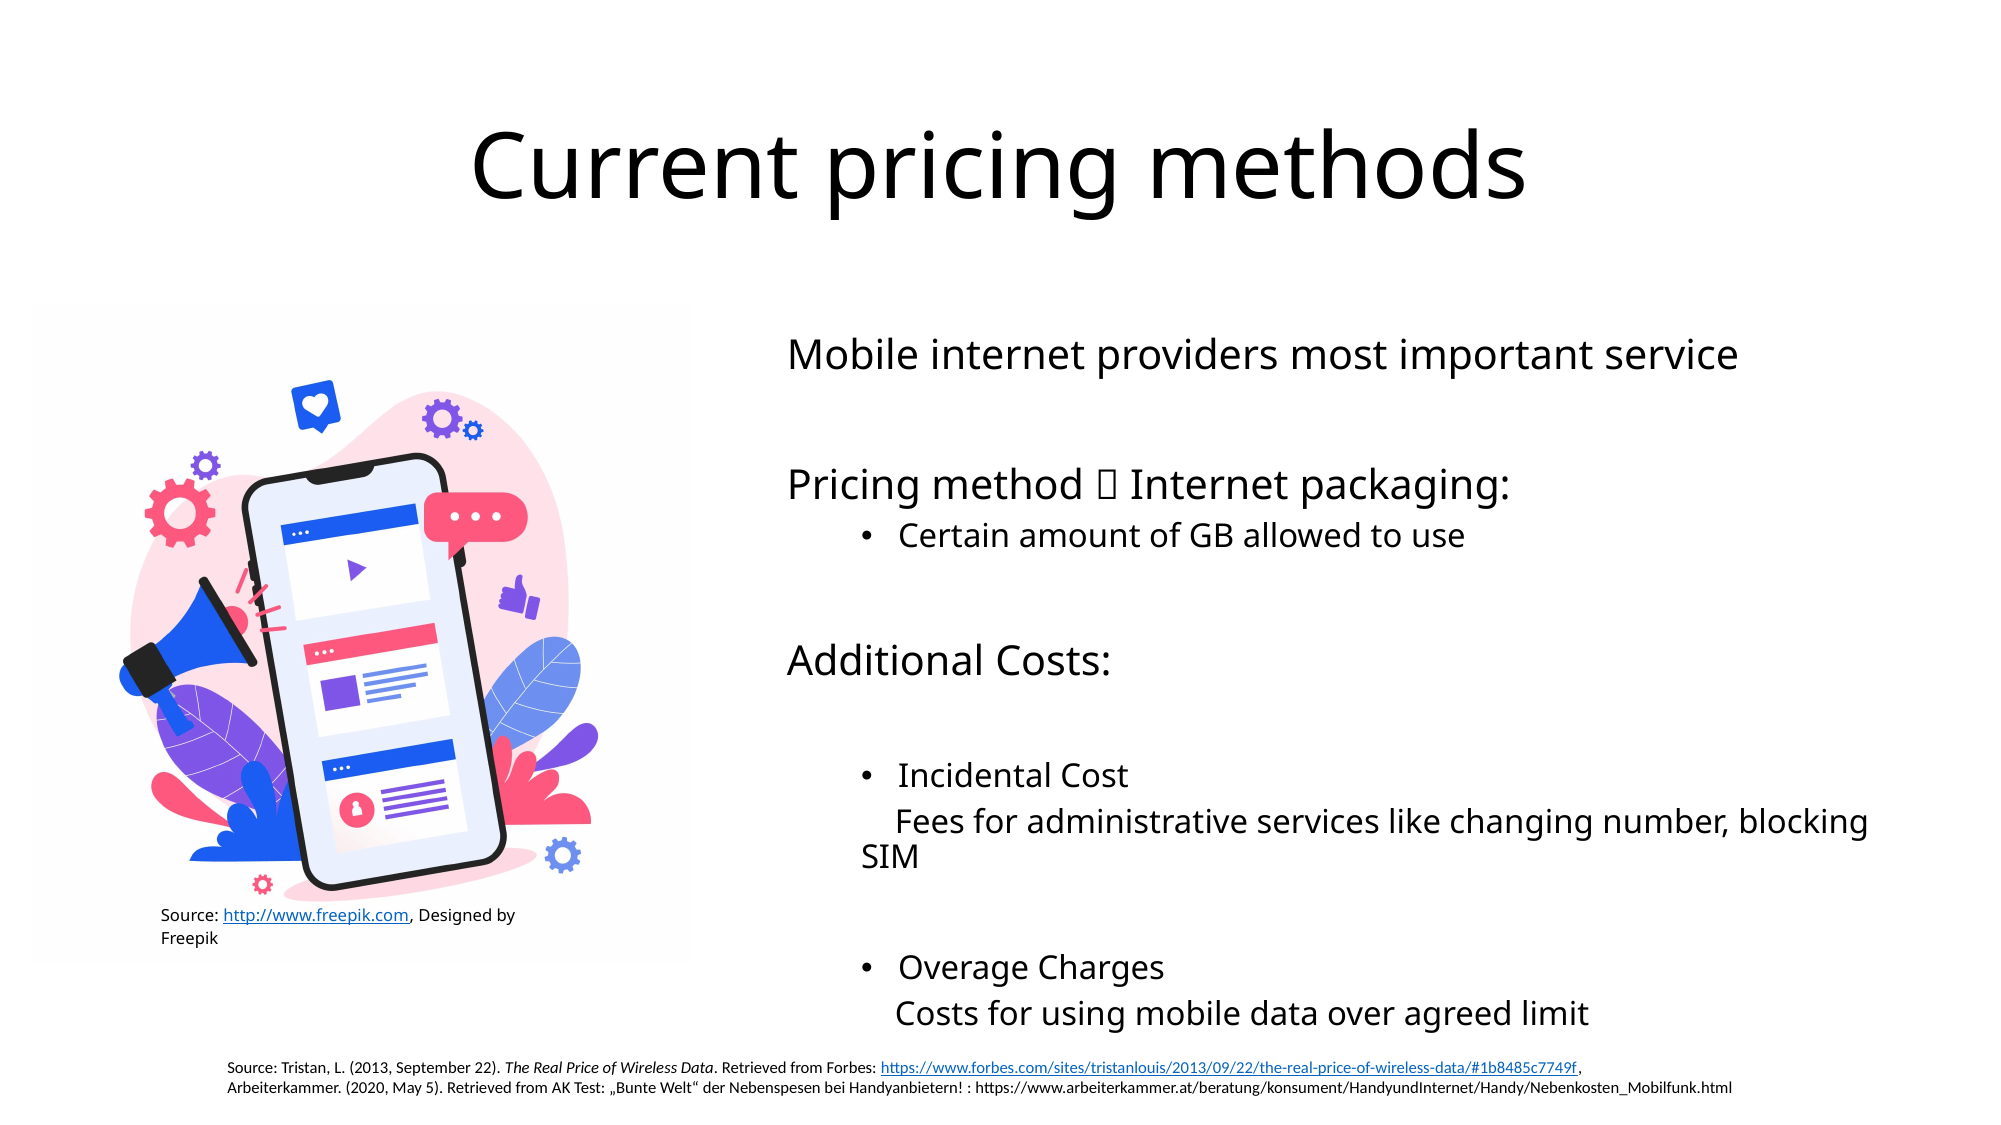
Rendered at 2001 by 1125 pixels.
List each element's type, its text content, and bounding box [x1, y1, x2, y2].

title Current pricing methods [137, 59, 1863, 278]
picture [31, 304, 691, 964]
list Mobile internet providers most important service Pricing method  Internet packaging: Certain amount of GB allowed to use Additional Costs: Incidental Cost Fees for administrative services like changing number, blocking SIM Overage Charges Costs for using mobile data over agreed limit [771, 326, 1947, 1041]
text_box Source: Tristan, L. (2013, September 22). The Real Price of Wireless Data. Retrieved from Forbes: https://www.forbes.com/sites/tristanlouis/2013/09/22/the-real-price-of-wireless-data/#1b8485c7749f, Arbeiterkammer. (2020, May 5). Retrieved from AK Test: „Bunte Welt“ der Nebenspesen bei Handyanbietern! : https://www.arbeiterkammer.at/beratung/konsument/HandyundInternet/Handy/Nebenkosten_Mobilfunk.html [212, 1049, 1788, 1124]
